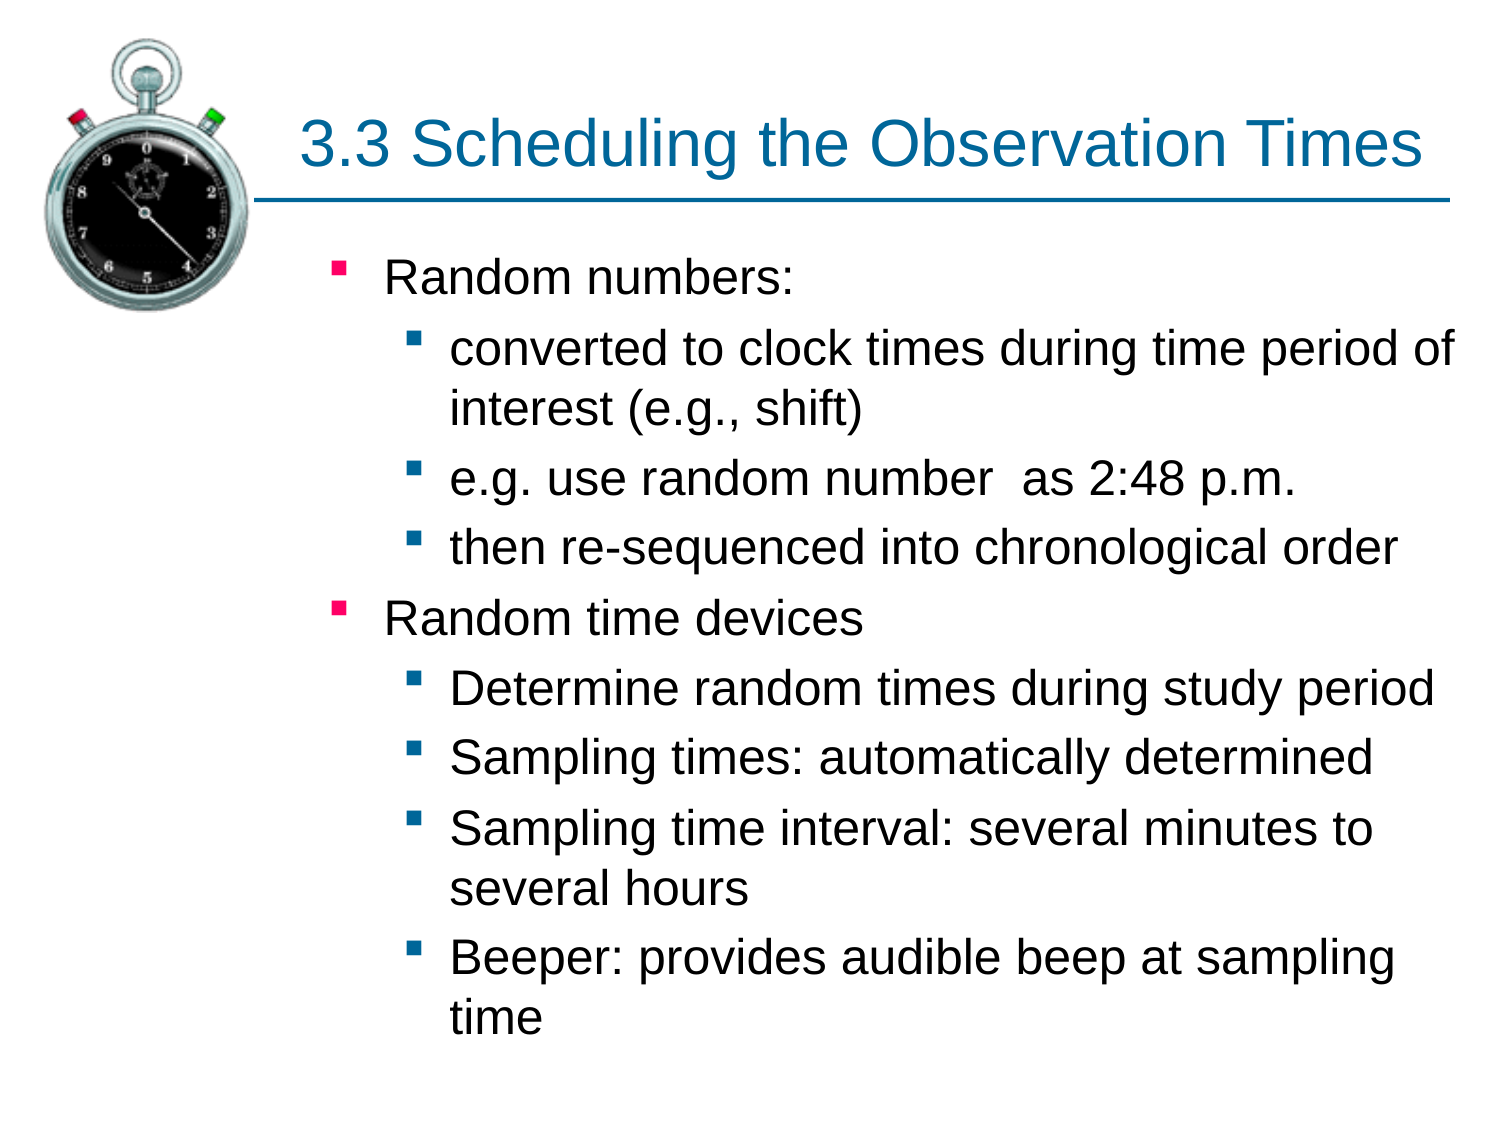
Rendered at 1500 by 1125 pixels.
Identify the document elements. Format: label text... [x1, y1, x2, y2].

title 3.3 Scheduling the Observation Times [275, 37, 1450, 188]
picture [37, 37, 254, 313]
